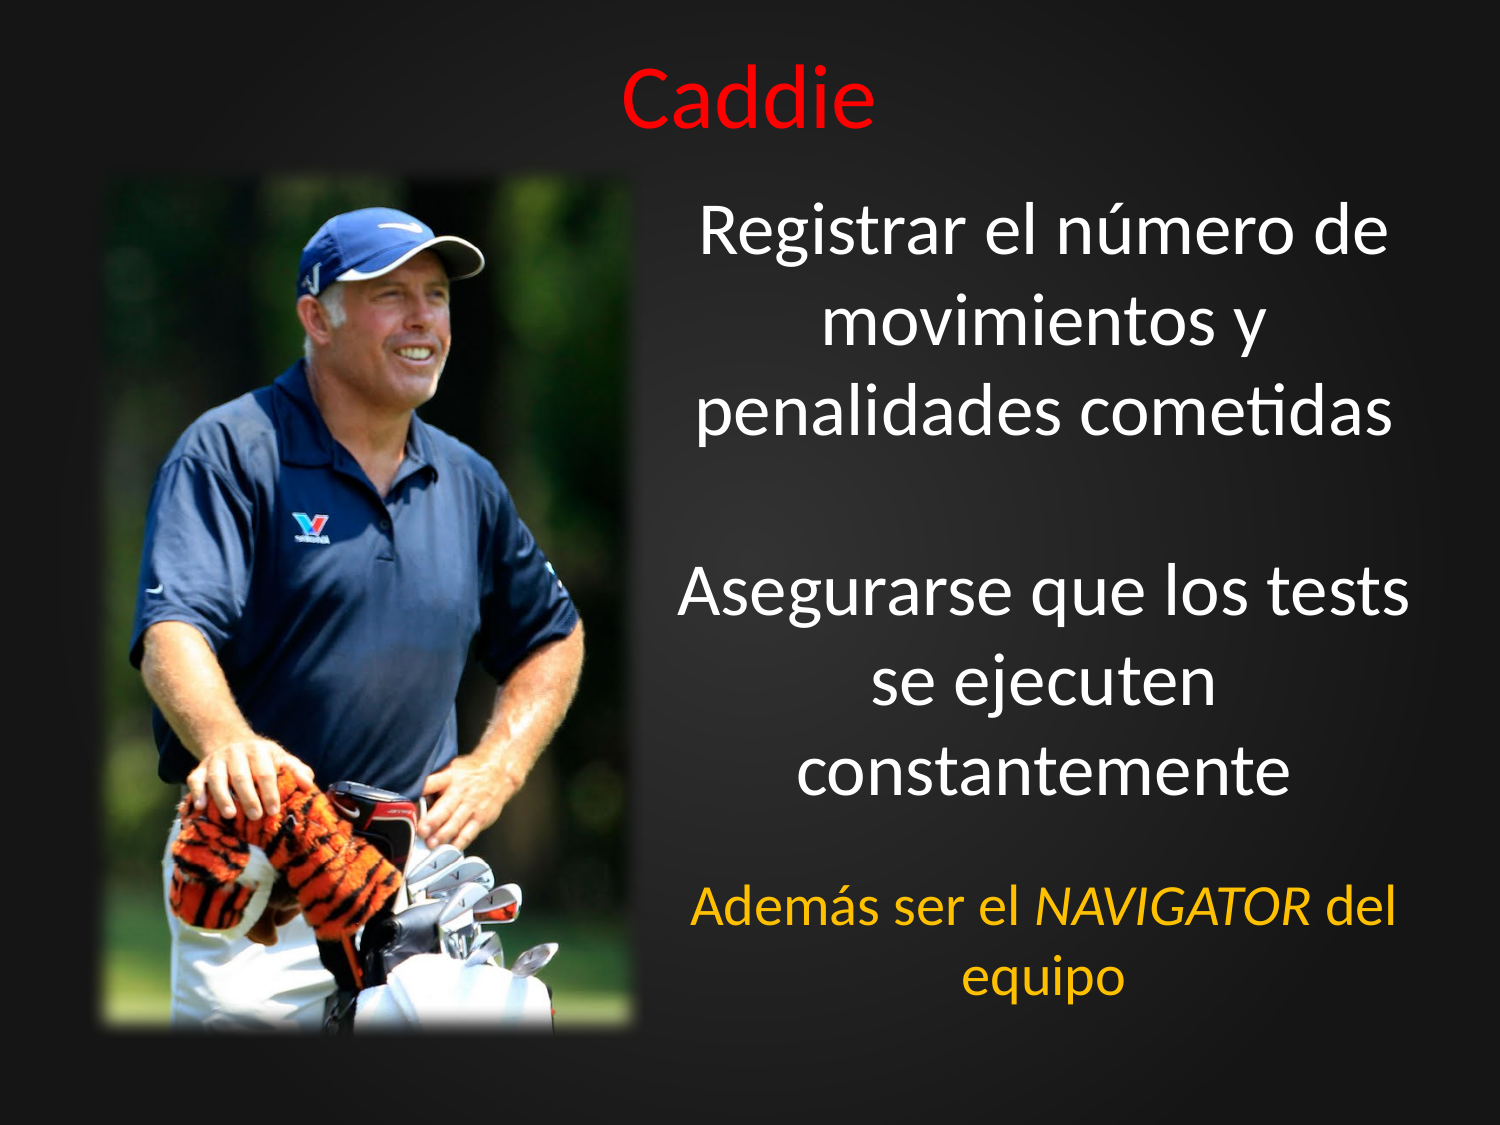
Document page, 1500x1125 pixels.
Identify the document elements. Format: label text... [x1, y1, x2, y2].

picture [0, 0, 1500, 1125]
title Caddie [74, 26, 1426, 157]
text_box Además ser el NAVIGATOR del equipo [669, 860, 1420, 1015]
text_box Registrar el número de movimientos y penalidades cometidas Asegurarse que los tests se ejecuten constantemente [648, 172, 1440, 818]
